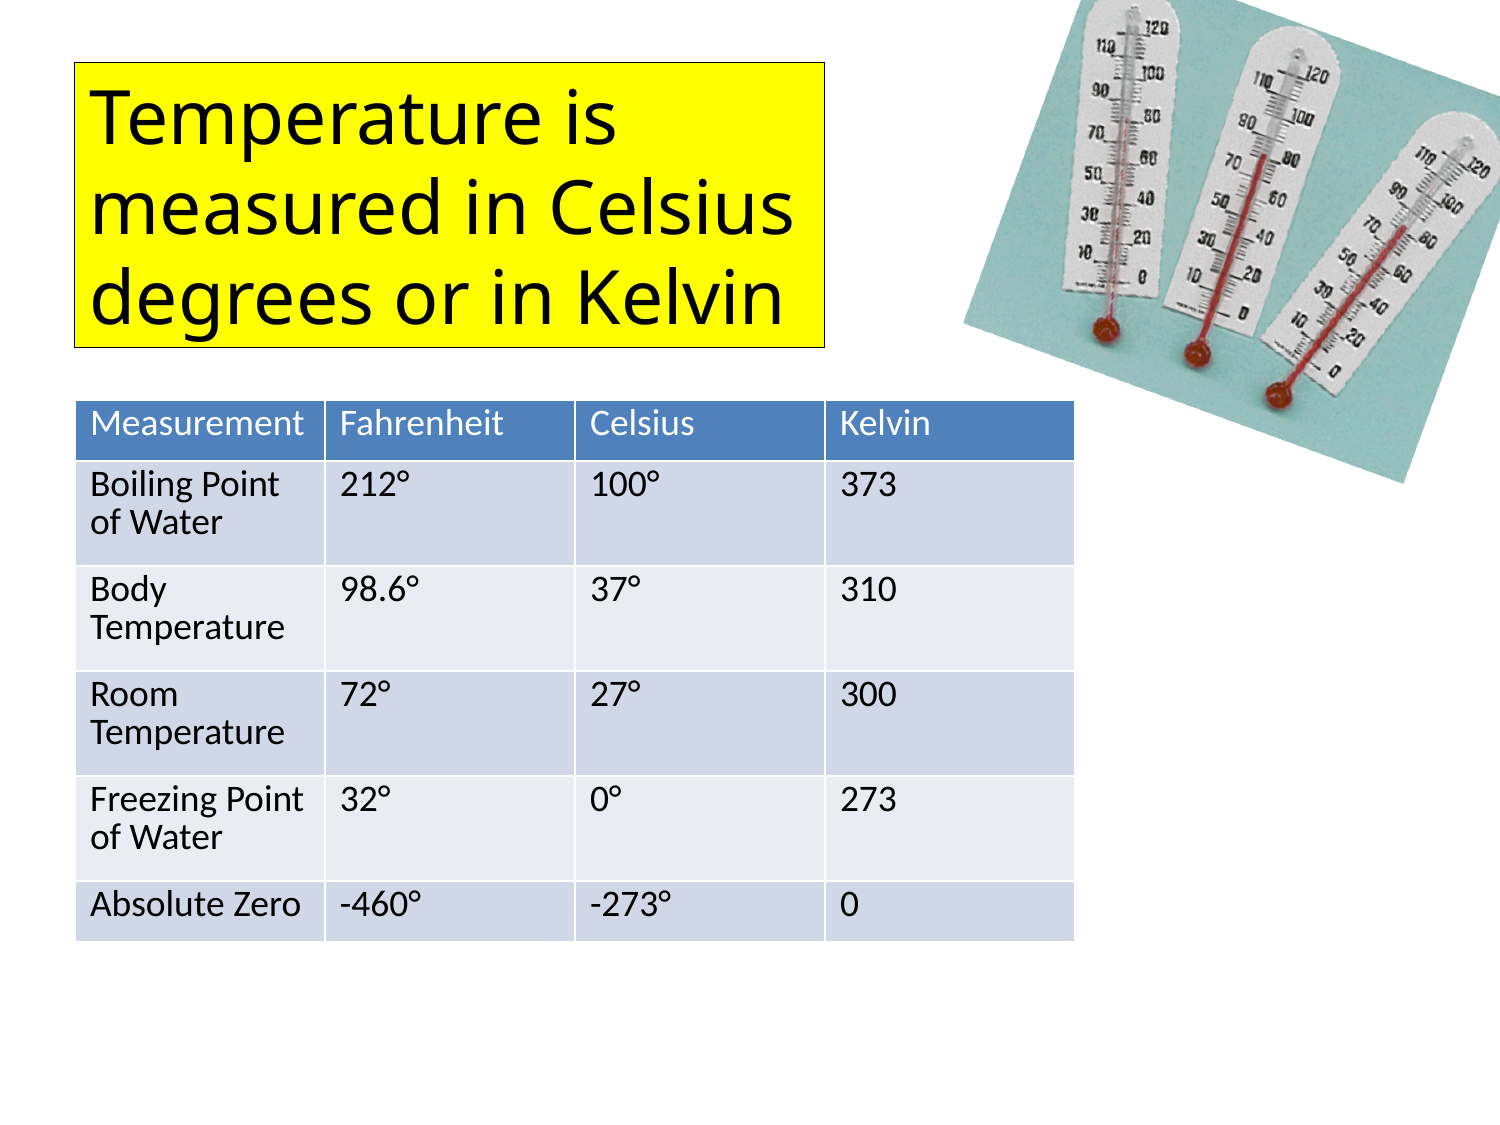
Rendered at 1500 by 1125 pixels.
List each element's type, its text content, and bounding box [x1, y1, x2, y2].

table_cell Body Temperature [76, 567, 324, 670]
table_cell -460° [326, 882, 574, 941]
table_cell 212° [326, 462, 574, 565]
table_header Fahrenheit [326, 401, 574, 460]
table_header Measurement [76, 401, 324, 460]
table_cell 300 [826, 672, 1074, 775]
picture [964, 0, 1500, 483]
table_cell Absolute Zero [76, 882, 324, 941]
table_cell 32° [326, 777, 574, 880]
table_cell 98.6° [326, 567, 574, 670]
table_cell 0° [576, 777, 824, 880]
table_cell 310 [826, 567, 1074, 670]
text_box Temperature is measured in Celsius degrees or in Kelvin [74, 62, 825, 348]
table_cell Freezing Point of Water [76, 777, 324, 880]
table_header Kelvin [826, 401, 1074, 460]
table_cell -273° [576, 882, 824, 941]
table_cell Boiling Point of Water [76, 462, 324, 565]
table_cell 273 [826, 777, 1074, 880]
table_cell 27° [576, 672, 824, 775]
table_cell Room Temperature [76, 672, 324, 775]
table_header Celsius [576, 401, 824, 460]
table_cell 0 [826, 882, 1074, 941]
table_cell 72° [326, 672, 574, 775]
table_cell 100° [576, 462, 824, 565]
table_cell 37° [576, 567, 824, 670]
table_cell 373 [826, 462, 1074, 565]
